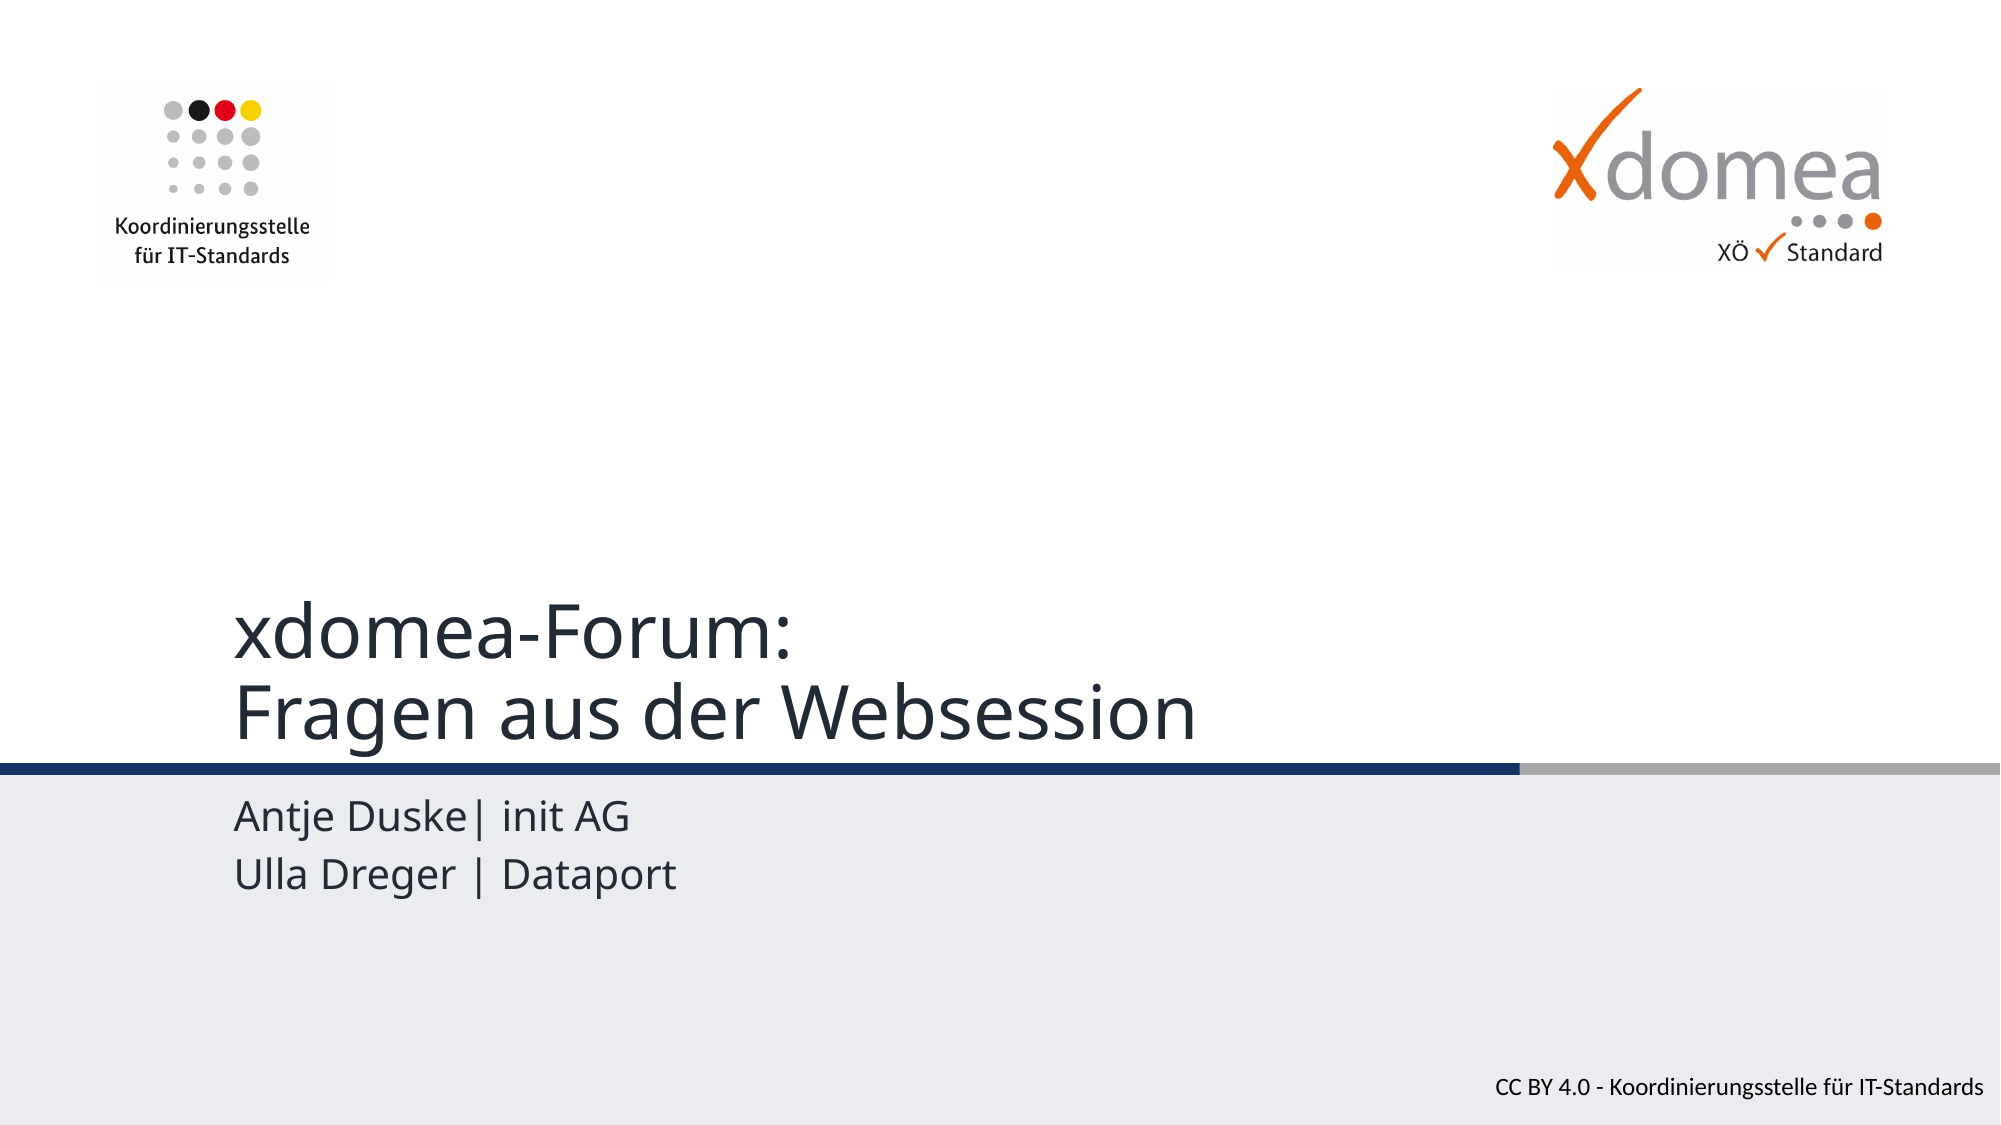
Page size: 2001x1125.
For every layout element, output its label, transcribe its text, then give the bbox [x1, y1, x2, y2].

title xdomea-Forum: Fragen aus der Websession [218, 349, 1913, 764]
subtitle Antje Duske| init AG Ulla Dreger | Dataport [218, 787, 1719, 1125]
picture [1553, 88, 1885, 267]
text_box CC BY 4.0 - Koordinierungsstelle für IT-Standards [1307, 1062, 2000, 1123]
picture [95, 79, 330, 284]
